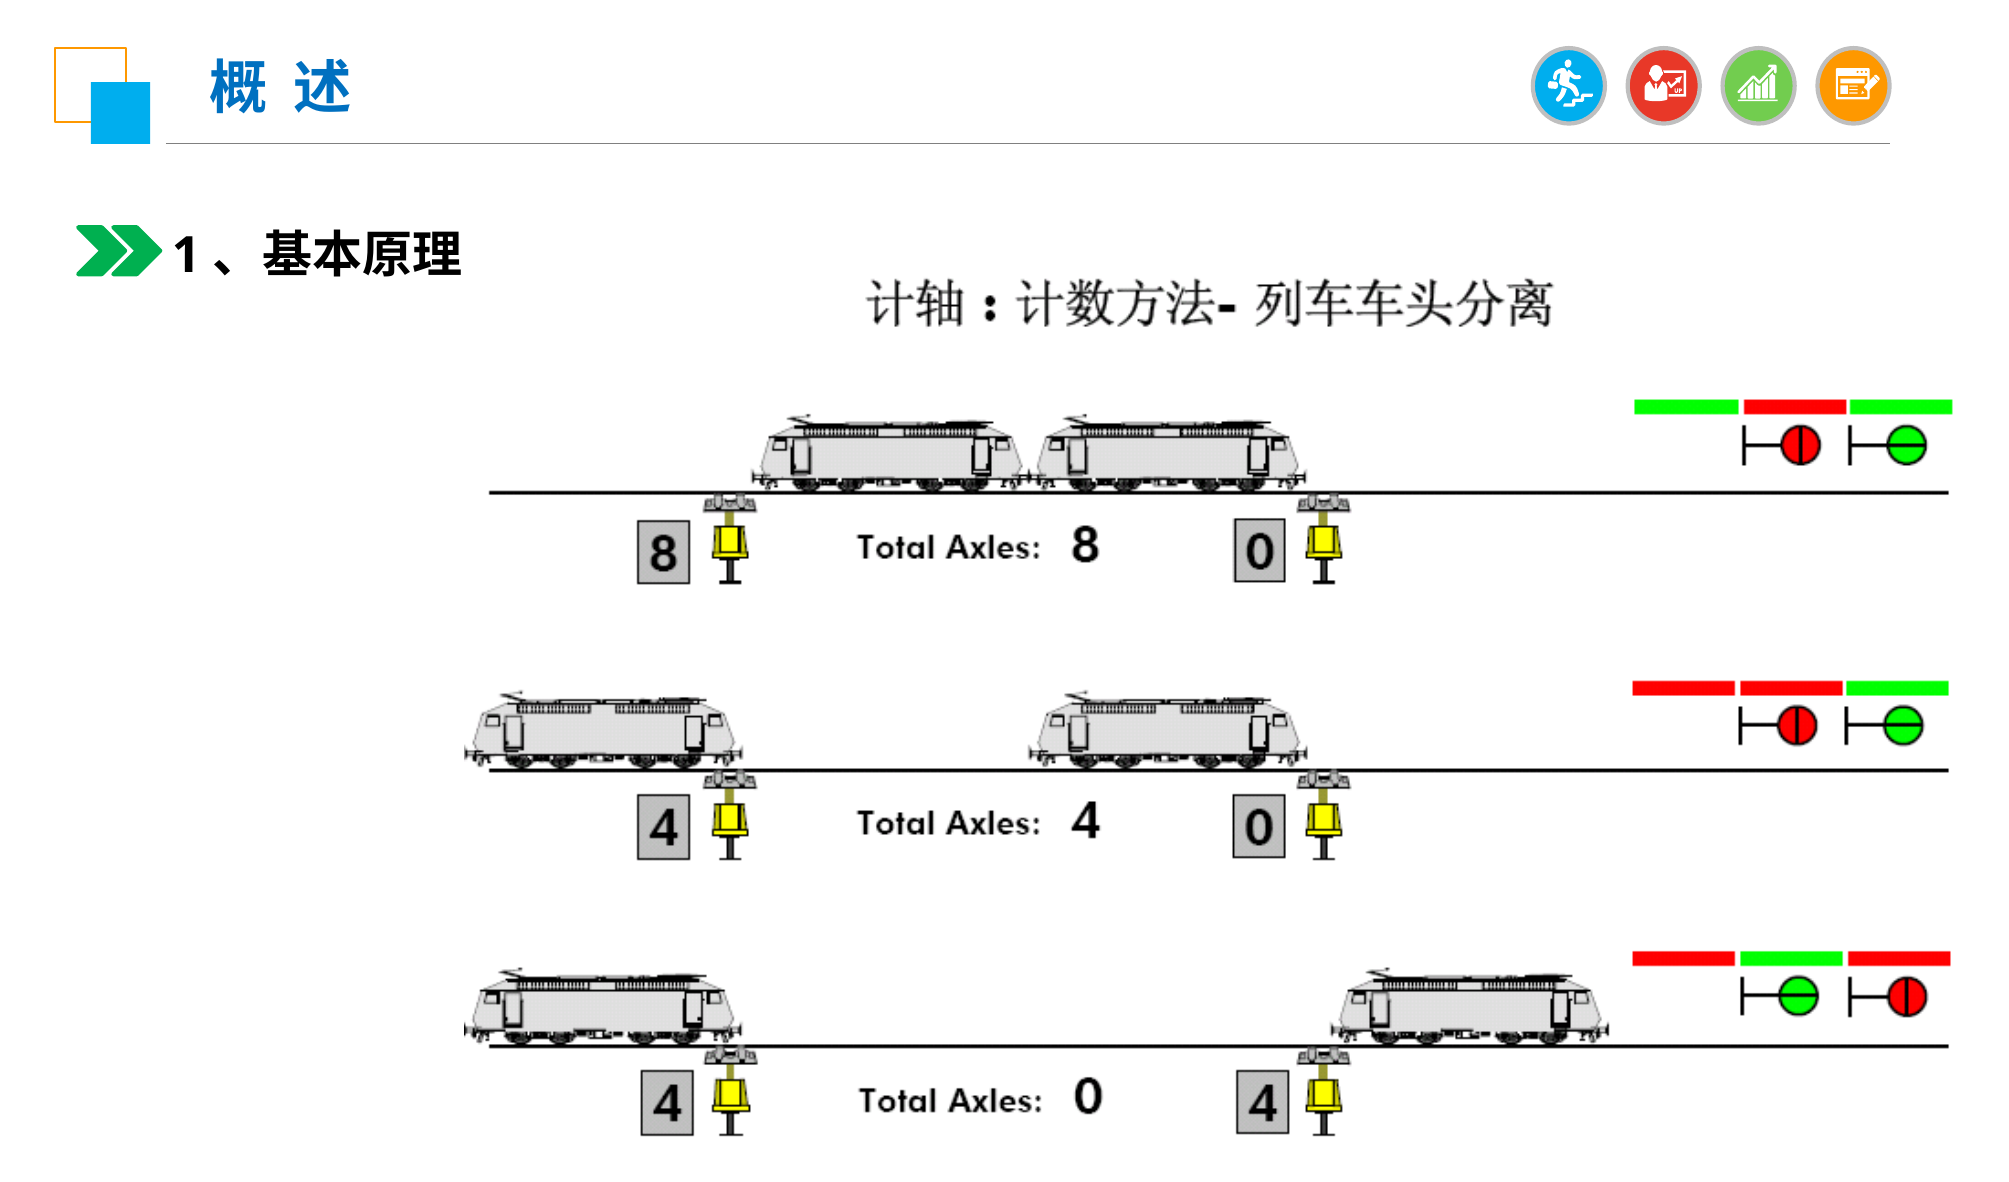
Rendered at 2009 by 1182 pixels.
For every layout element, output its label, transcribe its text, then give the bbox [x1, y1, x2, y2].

text_box 概 述 [188, 39, 373, 131]
picture [464, 273, 1960, 1149]
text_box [77, 215, 475, 292]
